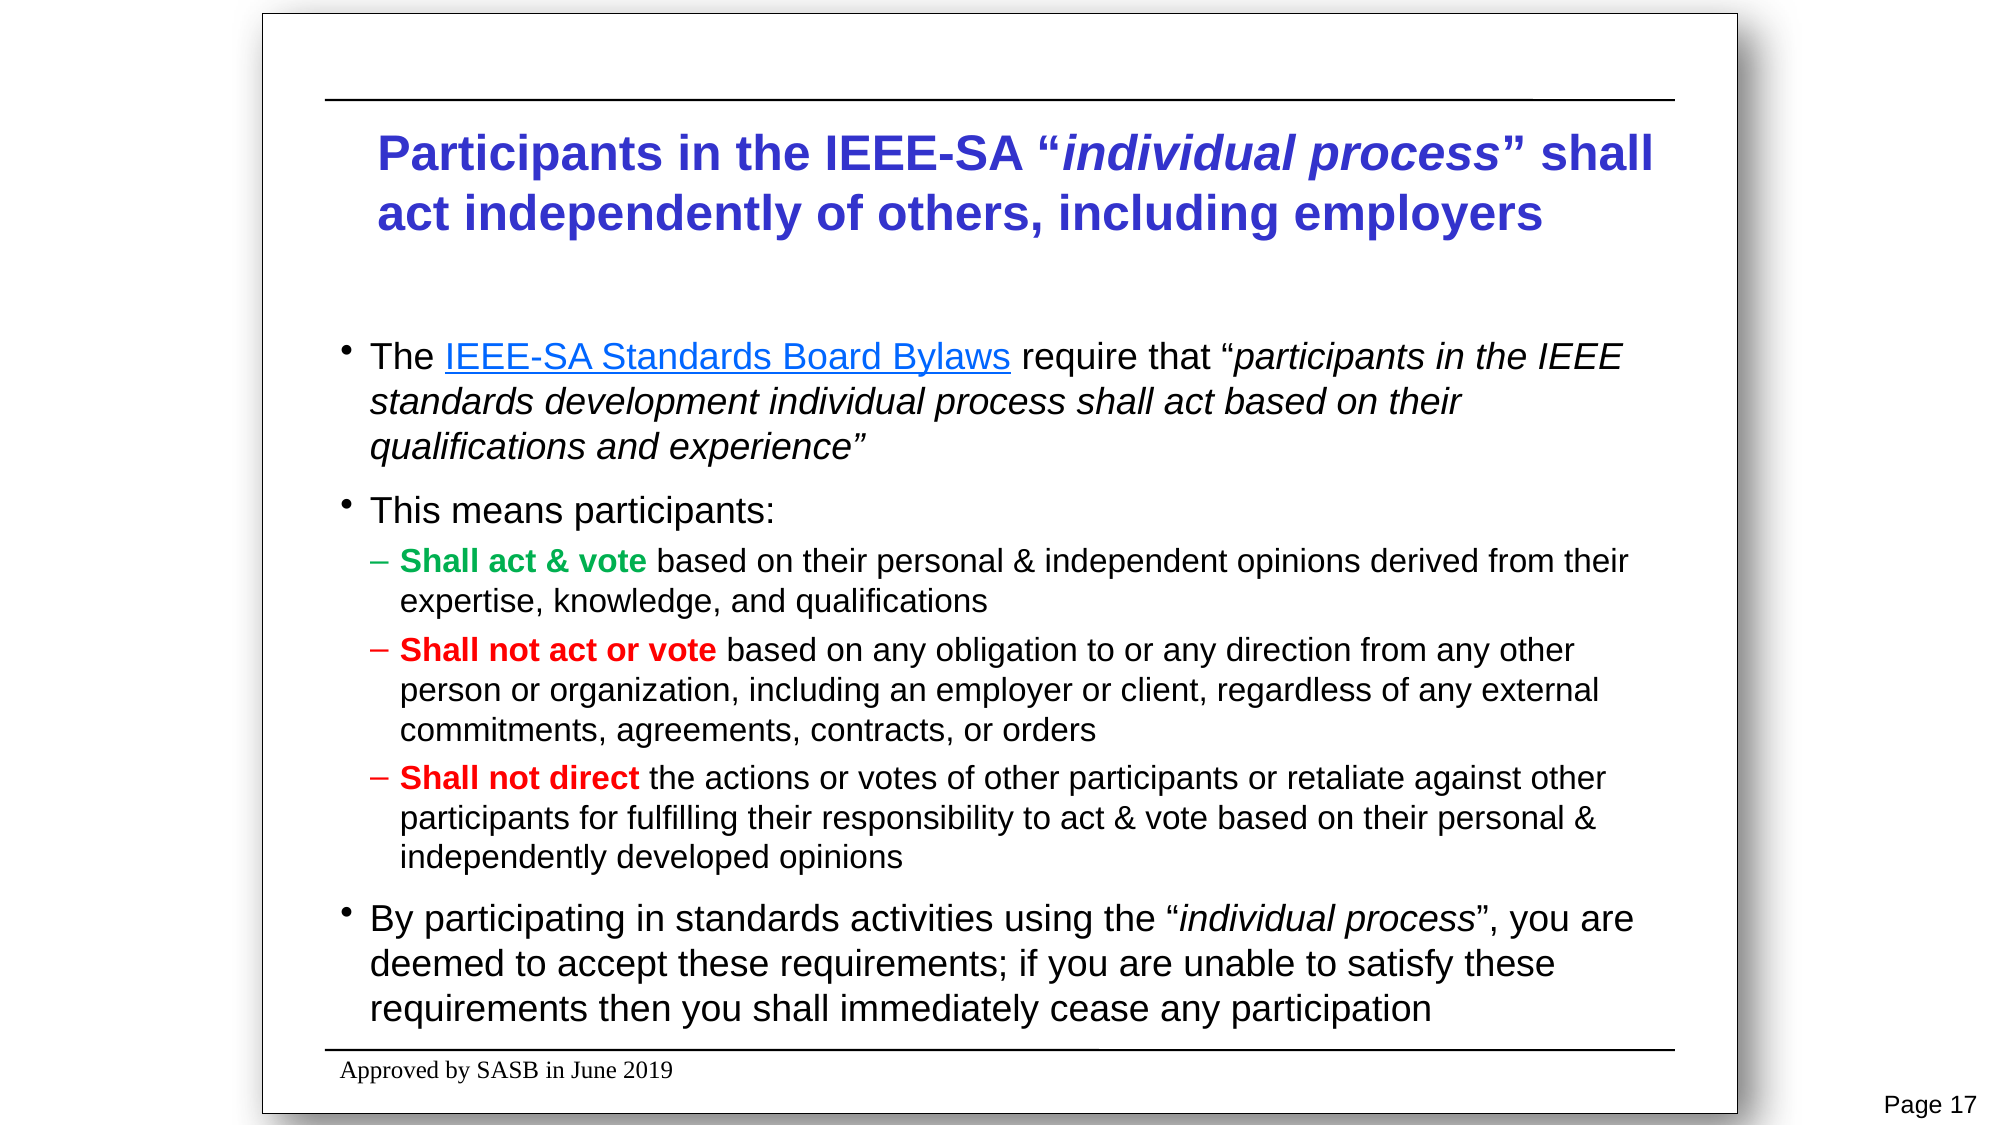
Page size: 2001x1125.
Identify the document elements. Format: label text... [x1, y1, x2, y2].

list The IEEE-SA Standards Board Bylaws require that “participants in the IEEE standards development individual process shall act based on their qualifications and experience” This means participants: Shall act & vote based on their personal & independent opinions derived from their expertise, knowledge, and qualifications Shall not act or vote based on any obligation to or any direction from any other person or organization, including an employer or client, regardless of any external commitments, agreements, contracts, or orders Shall not direct the actions or votes of other participants or retaliate against other participants for fulfilling their responsibility to act & vote based on their personal & independently developed opinions By participating in standards activities using the “individual process”, you are deemed to accept these requirements; if you are unable to satisfy these requirements then you shall immediately cease any participation [324, 324, 1675, 1000]
title Participants in the IEEE-SA “individual process” shall act independently of others, including employers [362, 112, 1725, 288]
picture [263, 14, 1737, 1113]
